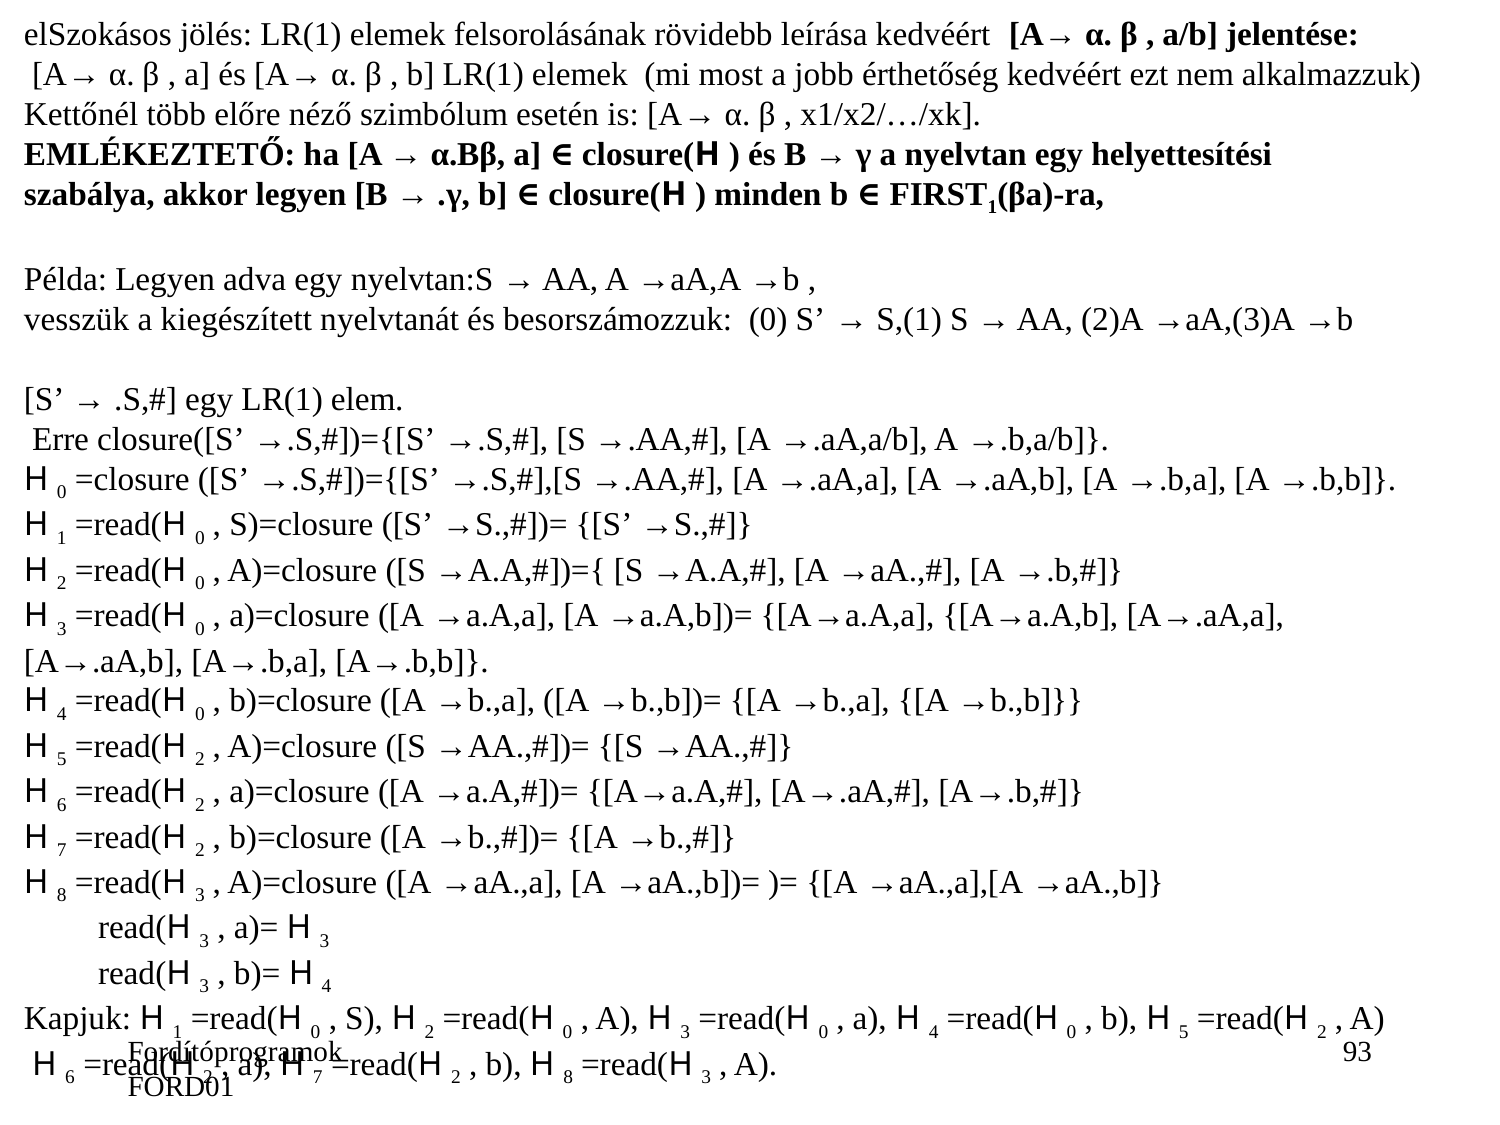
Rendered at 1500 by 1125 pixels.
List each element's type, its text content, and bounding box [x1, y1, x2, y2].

text_box elSzokásos jölés: LR(1) elemek felsorolásának rövidebb leírása kedvéért [A→ α. β , a/b] jelentése: [A→ α. β , a] és [A→ α. β , b] LR(1) elemek (mi most a jobb érthetőség kedvéért ezt nem alkalmazzuk) Kettőnél több előre néző szimbólum esetén is: [A→ α. β , x1/x2/…/xk]. EMLÉKEZTETŐ: ha [A → α.Bβ, a] ∈ closure(H ) és B → γ a nyelvtan egy helyettesítési szabálya, akkor legyen [B → .γ, b] ∈ closure(H ) minden b ∈ FIRST1(βa)-ra, Példa: Legyen adva egy nyelvtan:S → AA, A →aA,A →b , vesszük a kiegészített nyelvtanát és besorszámozzuk: (0) S’ → S,(1) S → AA, (2)A →aA,(3)A →b [S’ → .S,#] egy LR(1) elem. Erre closure([S’ →.S,#])={[S’ →.S,#], [S →.AA,#], [A →.aA,a/b], A →.b,a/b]}. H 0 =closure ([S’ →.S,#])={[S’ →.S,#],[S →.AA,#], [A →.aA,a], [A →.aA,b], [A →.b,a], [A →.b,b]}. H 1 =read(H 0 , S)=closure ([S’ →S.,#])= {[S’ →S.,#]} H 2 =read(H 0 , A)=closure ([S →A.A,#])={ [S →A.A,#], [A →aA.,#], [A →.b,#]} H 3 =read(H 0 , a)=closure ([A →a.A,a], [A →a.A,b])= {[A→a.A,a], {[A→a.A,b], [A→.aA,a], [A→.aA,b], [A→.b,a], [A→.b,b]}. H 4 =read(H 0 , b)=closure ([A →b.,a], ([A →b.,b])= {[A →b.,a], {[A →b.,b]}} H 5 =read(H 2 , A)=closure ([S →AA.,#])= {[S →AA.,#]} H 6 =read(H 2 , a)=closure ([A →a.A,#])= {[A→a.A,#], [A→.aA,#], [A→.b,#]} H 7 =read(H 2 , b)=closure ([A →b.,#])= {[A →b.,#]} H 8 =read(H 3 , A)=closure ([A →aA.,a], [A →aA.,b])= )= {[A →aA.,a],[A →aA.,b]} read(H 3 , a)= H 3 read(H 3 , b)= H 4 Kapjuk: H 1 =read(H 0 , S), H 2 =read(H 0 , A), H 3 =read(H 0 , a), H 4 =read(H 0 , b), H 5 =read(H 2 , A) H 6 =read(H 2 , a), H 7 =read(H 2 , b), H 8 =read(H 3 , A). [9, 5, 1438, 1125]
